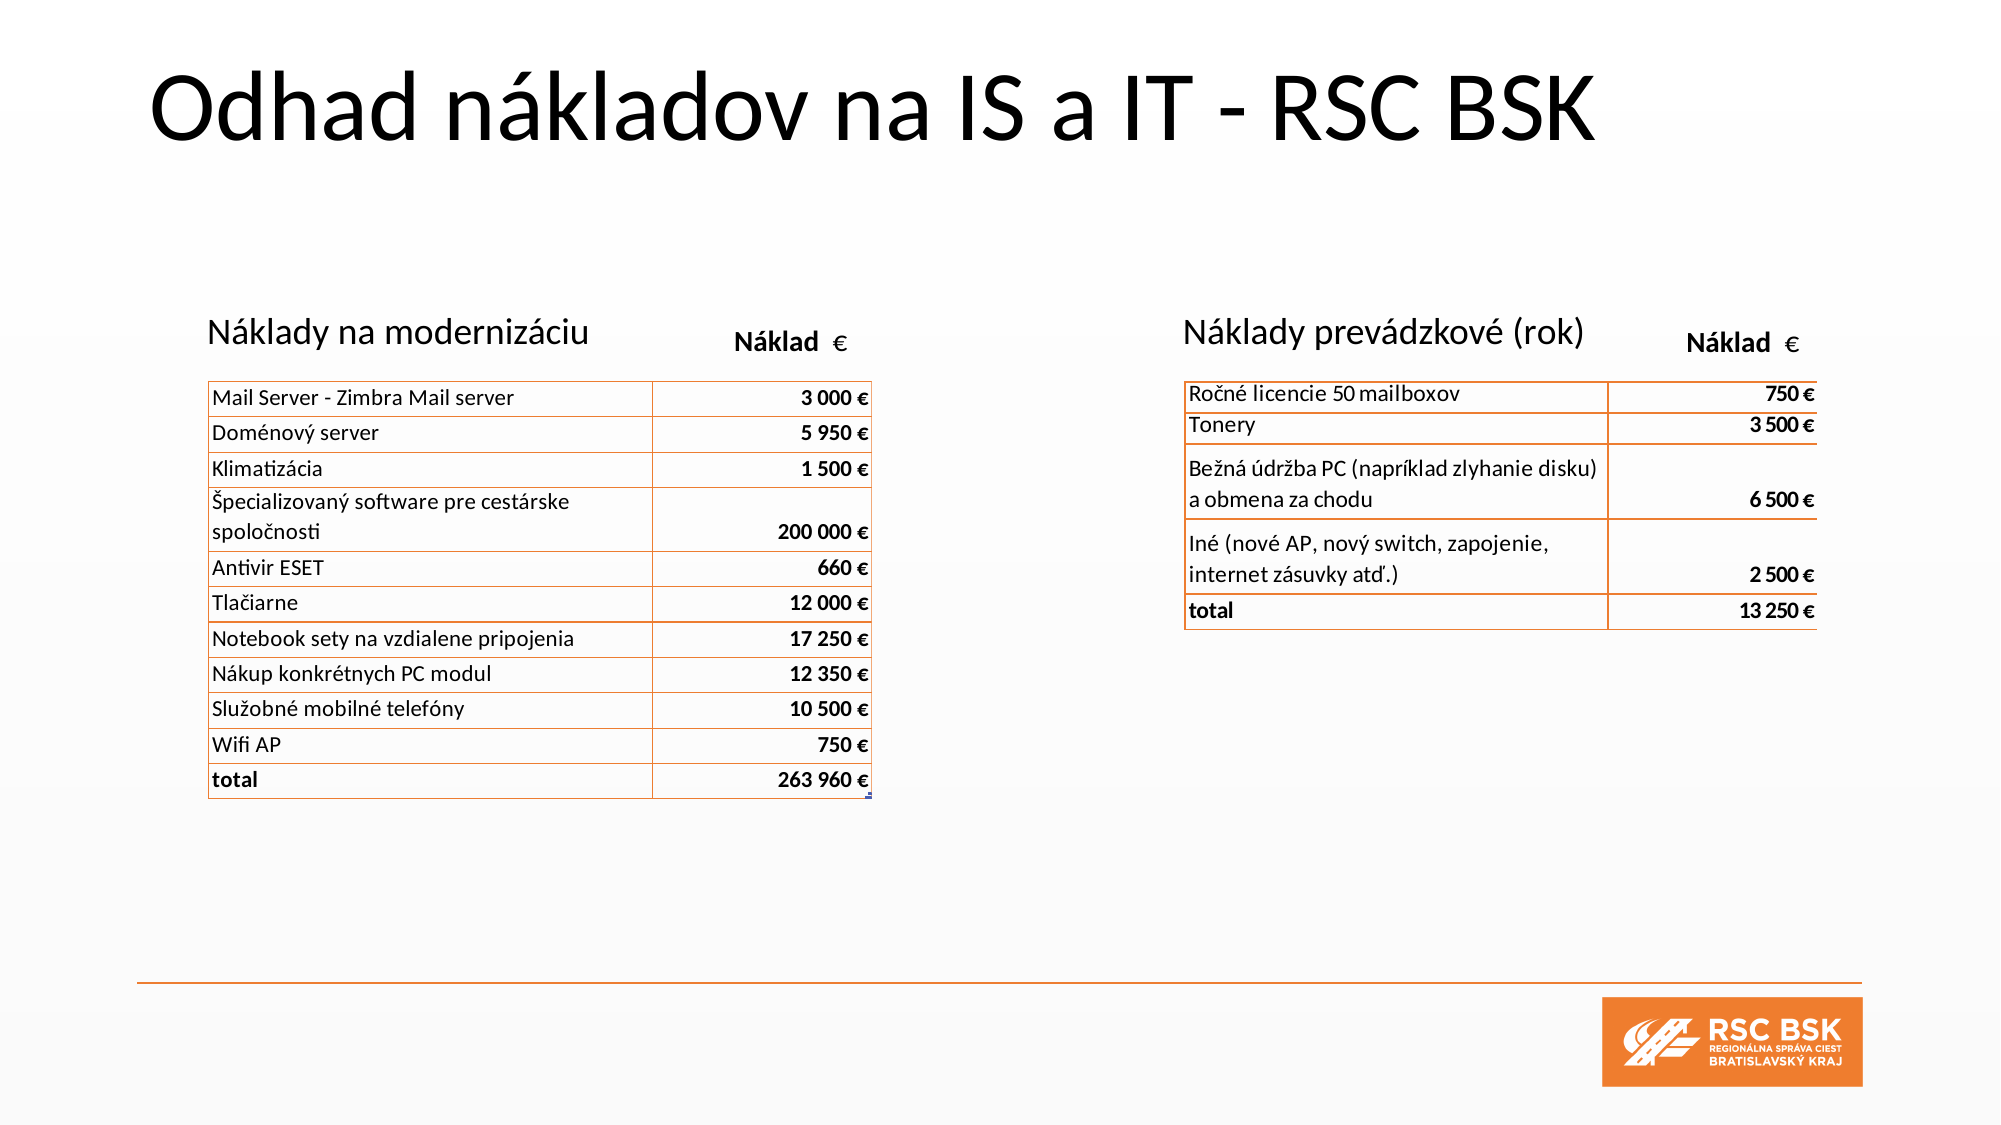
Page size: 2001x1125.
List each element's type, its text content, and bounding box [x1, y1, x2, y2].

text_box Náklady prevádzkové (rok) [1168, 299, 1709, 360]
title Odhad nákladov na IS a IT - RSC BSK [134, 0, 1848, 204]
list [1602, 997, 1863, 1087]
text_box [207, 380, 873, 800]
text_box Náklady na modernizáciu [192, 299, 734, 360]
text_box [1184, 380, 1819, 631]
text_box Náklad € [1671, 316, 1819, 363]
text_box Náklad € [719, 314, 867, 361]
